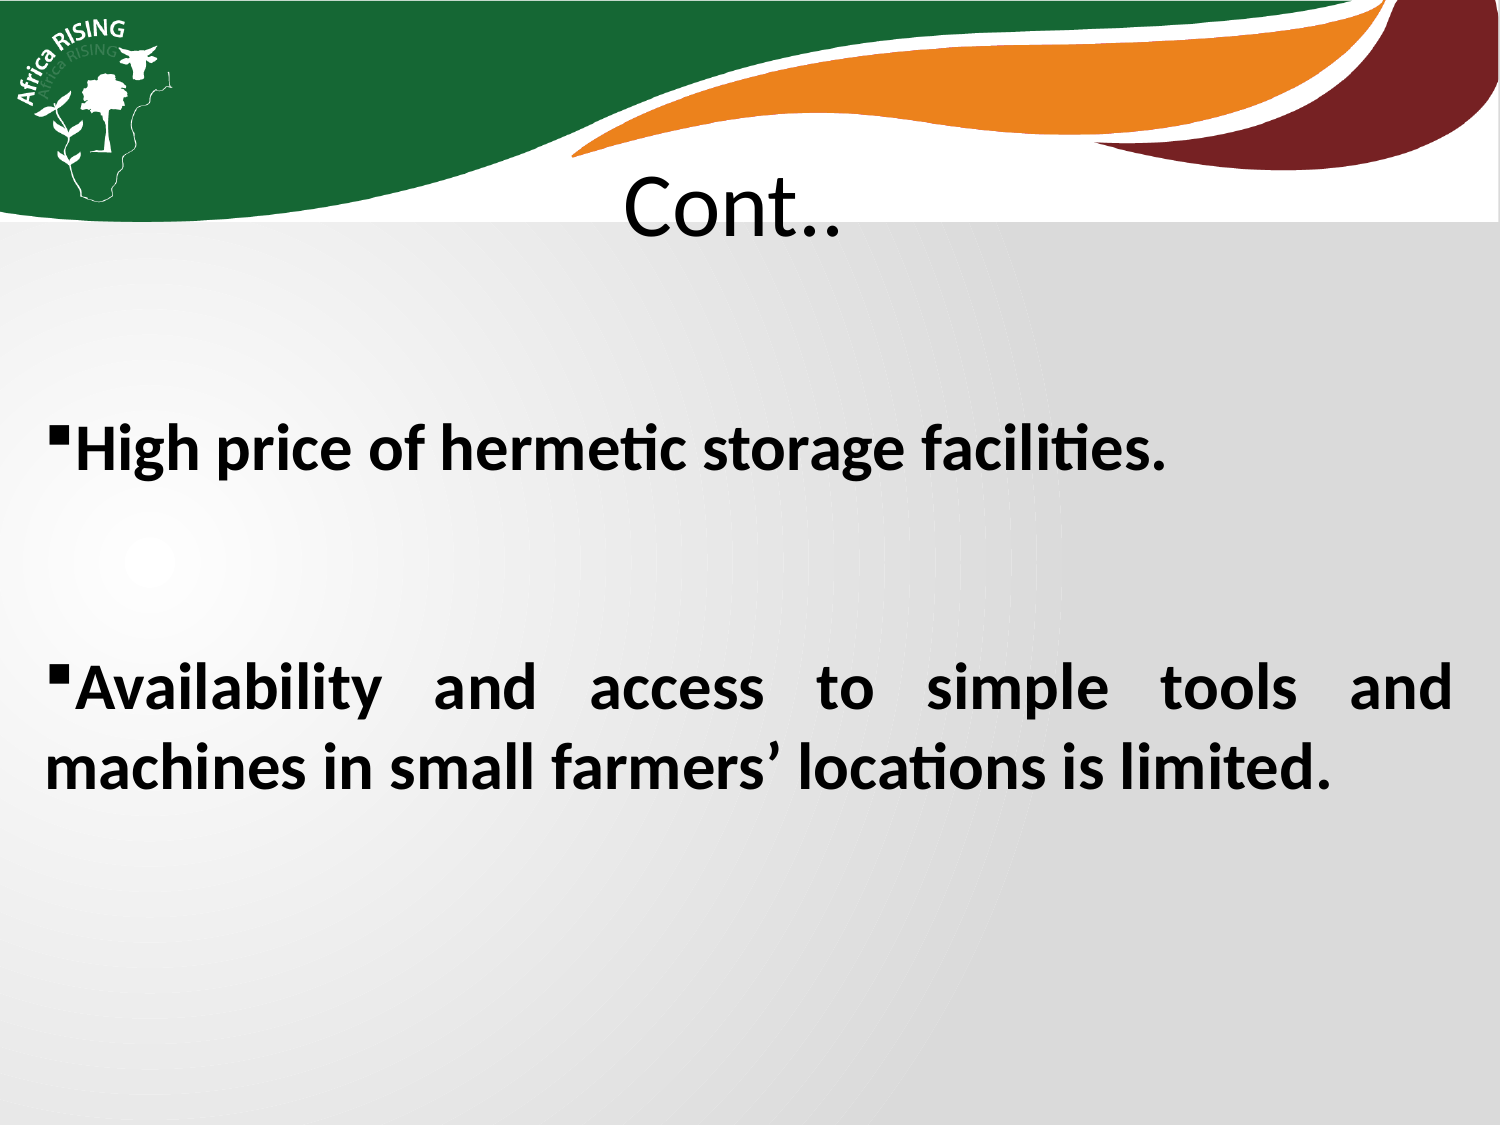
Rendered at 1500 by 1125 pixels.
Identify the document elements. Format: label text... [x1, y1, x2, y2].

list Cont.. [87, 137, 1363, 244]
picture [0, 0, 1499, 222]
text_box High price of hermetic storage facilities. Availability and access to simple tools and machines in small farmers’ locations is limited. [29, 395, 1471, 891]
